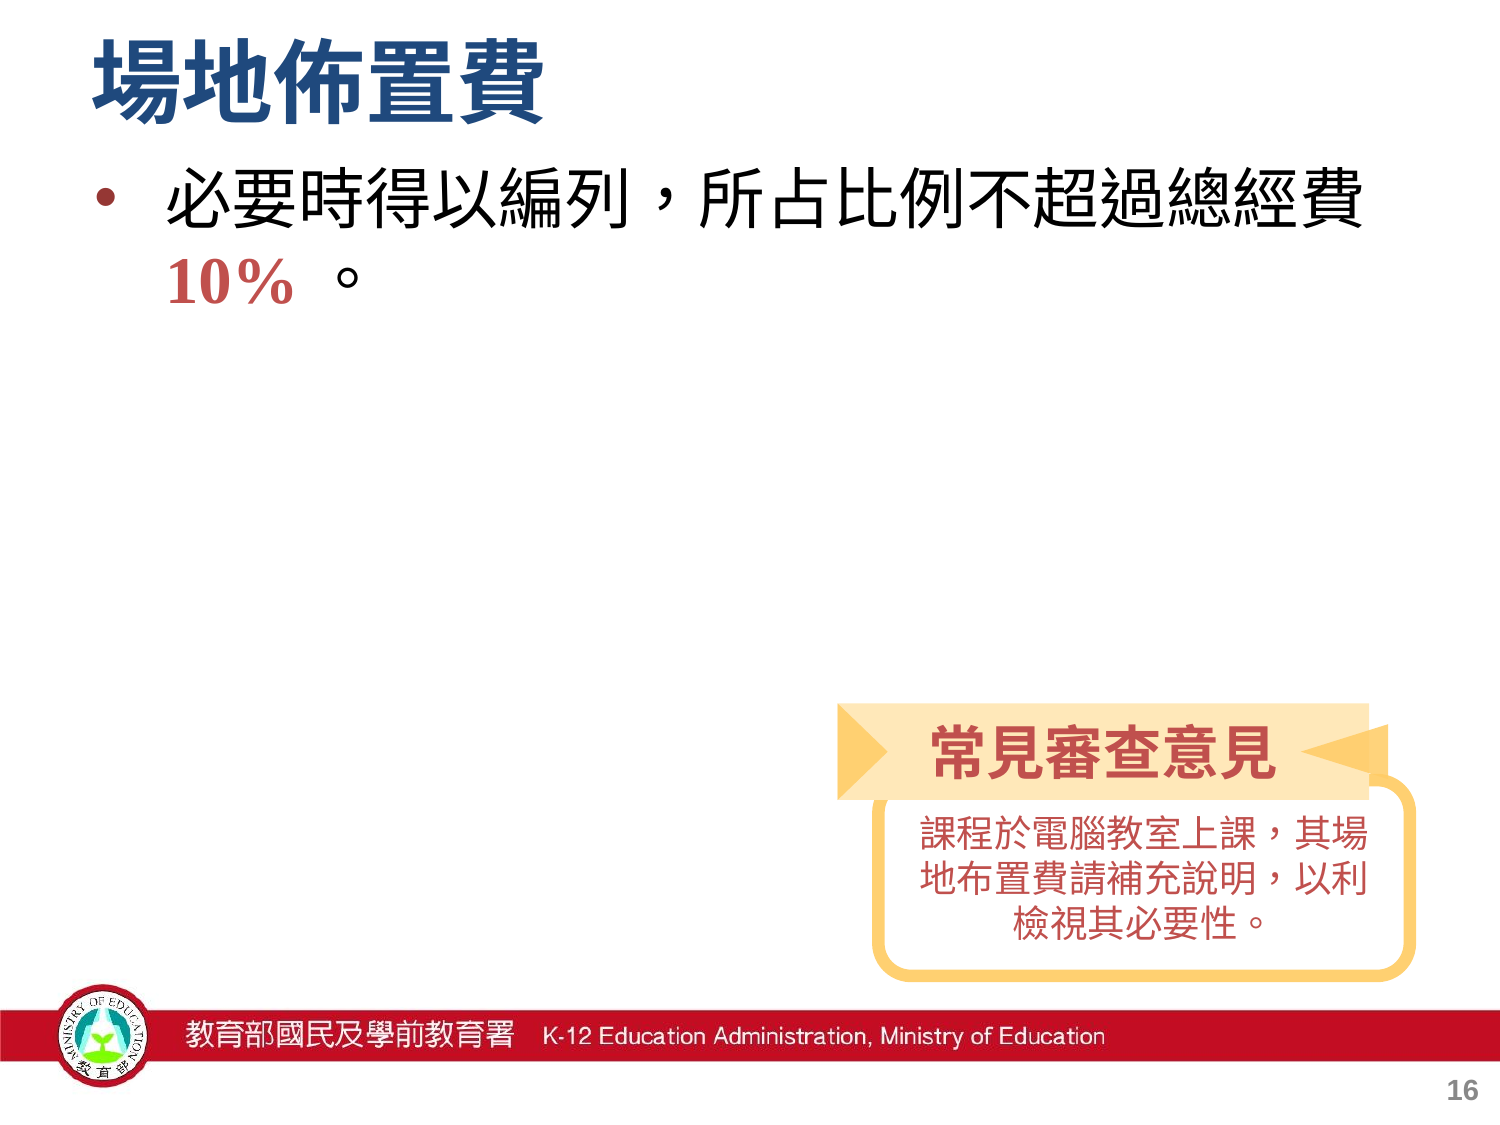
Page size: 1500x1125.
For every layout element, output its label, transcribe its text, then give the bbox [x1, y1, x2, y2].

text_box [837, 703, 1370, 801]
text_box 課程於電腦教室上課，其場地布置費請補充說明，以利檢視其必要性。 [878, 780, 1410, 976]
slide_number 15 [1144, 1058, 1495, 1119]
title 場地佈置費 [75, 9, 1425, 149]
picture [0, 0, 1500, 1125]
list 必要時得以編列，所占比例不超過總經費 10%。 [75, 149, 1425, 975]
